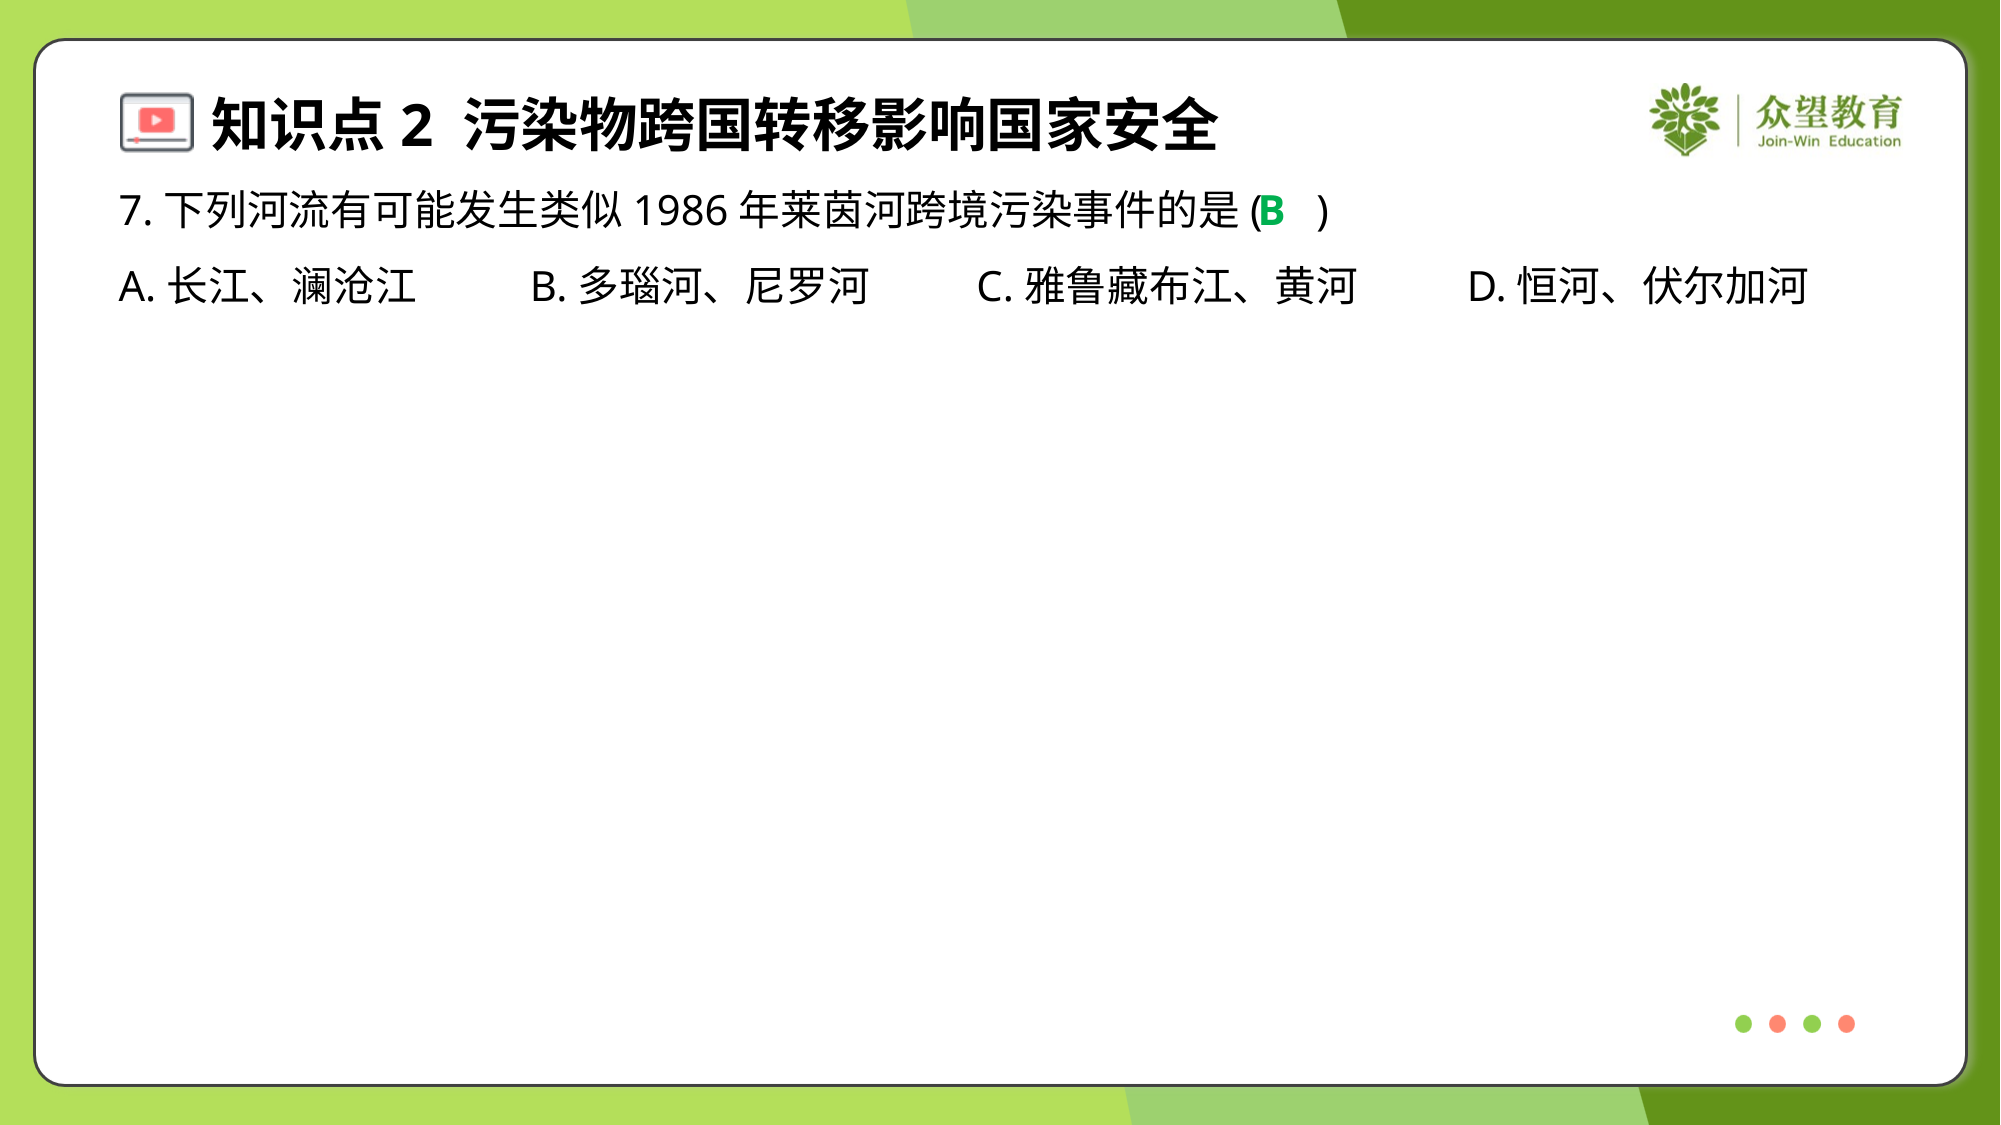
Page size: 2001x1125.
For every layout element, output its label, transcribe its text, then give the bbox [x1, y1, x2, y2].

picture [0, 0, 2000, 1125]
text_box A.长江、澜沧江 B.多瑙河、尼罗河 C.雅鲁藏布江、黄河 D.恒河、伏尔加河 [118, 234, 1883, 302]
text_box 7.下列河流有可能发生类似1986年莱茵河跨境污染事件的是( ) [1301, 158, 1883, 226]
text_box B [1242, 158, 1301, 226]
text_box 7.下列河流有可能发生类似1986年莱茵河跨境污染事件的是( ) [118, 158, 1242, 226]
